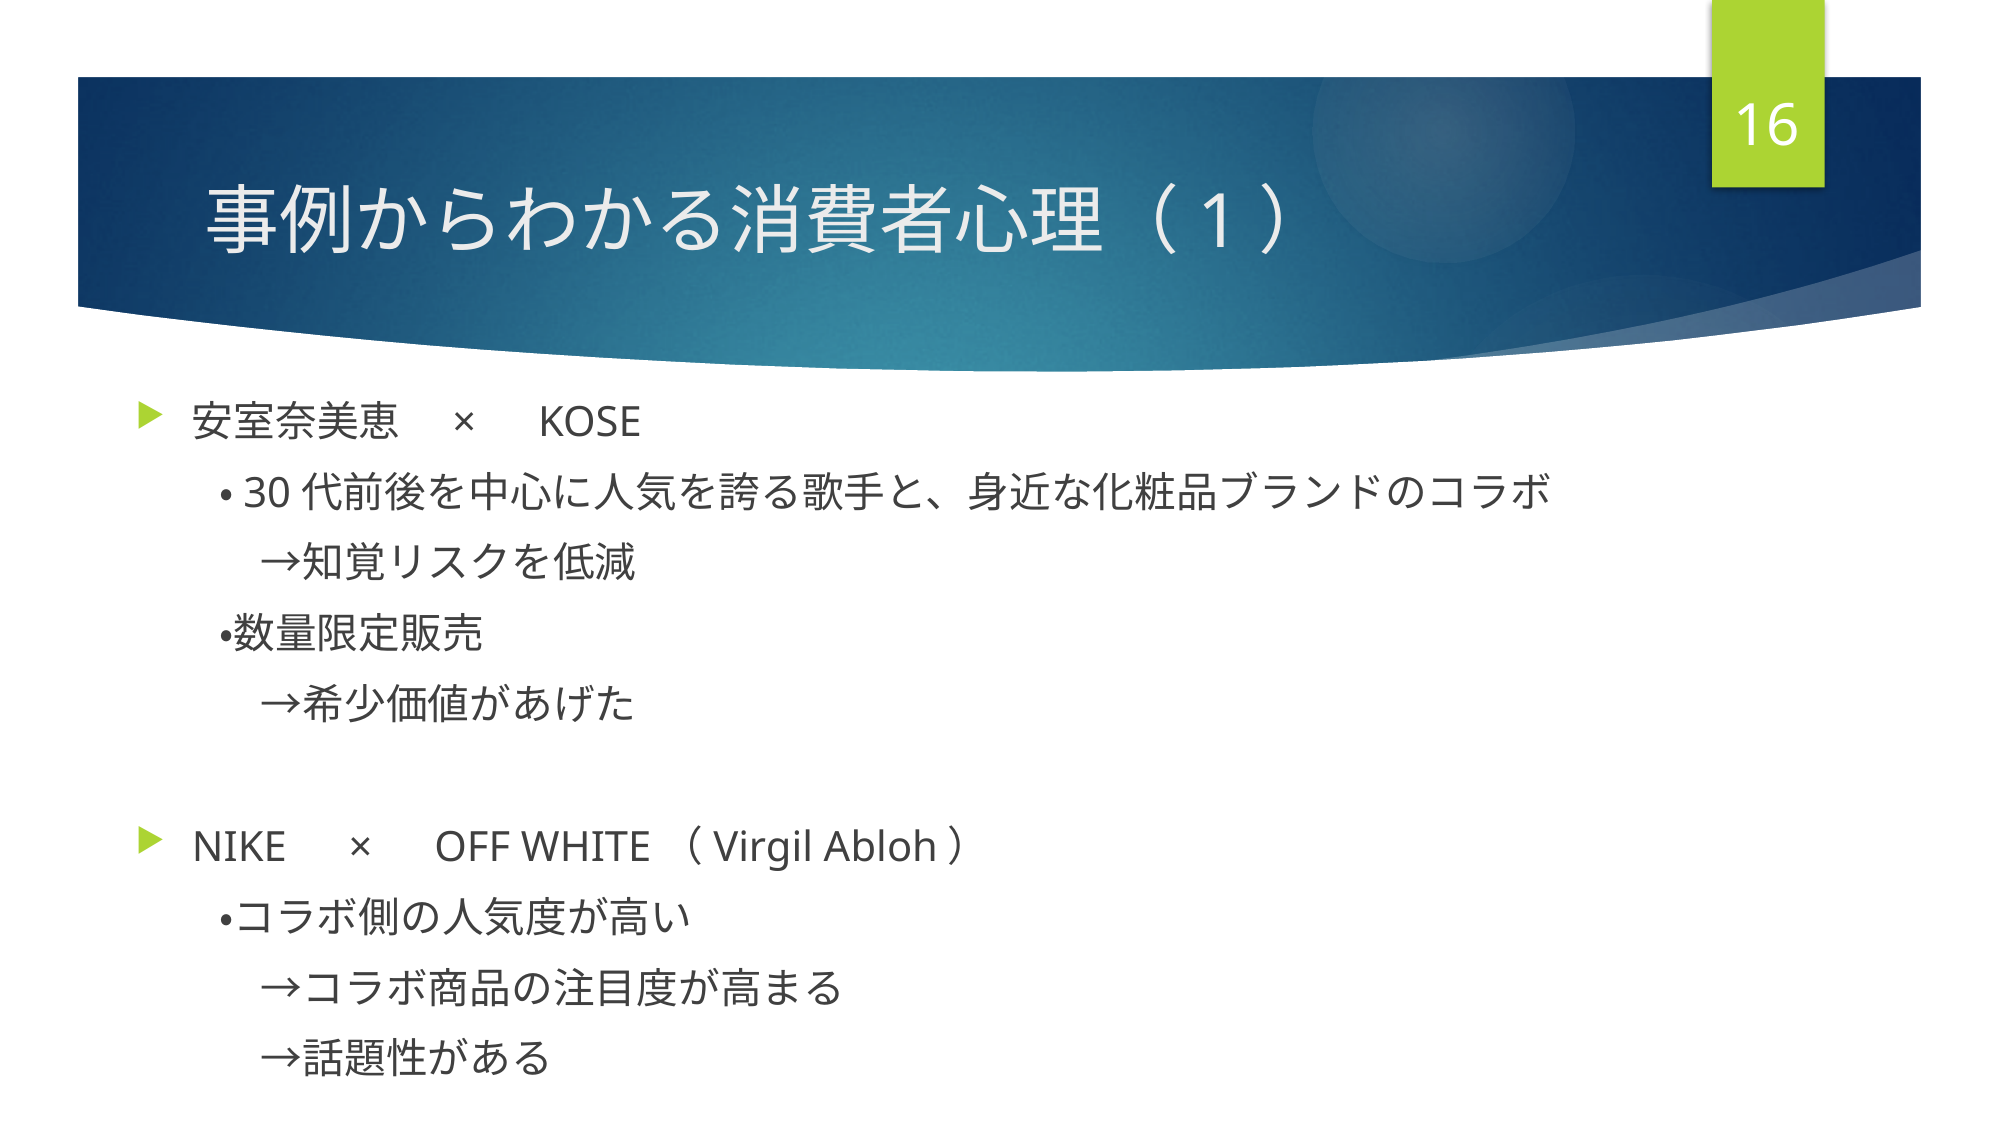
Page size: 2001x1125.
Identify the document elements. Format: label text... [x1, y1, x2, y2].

slide_number 16 [1698, 48, 1836, 175]
list 安室奈美恵 × KOSE ・30代前後を中心に人気を誇る歌手と、身近な化粧品ブランドのコラボ →知覚リスクを低減 ・数量限定販売 →希少価値があげた NIKE × OFF WHITE（Virgil Abloh） ・コラボ側の人気度が高い →コラボ商品の注目度が高まる →話題性がある [120, 386, 1684, 1060]
title 事例からわかる消費者心理（1） [189, 159, 1740, 276]
